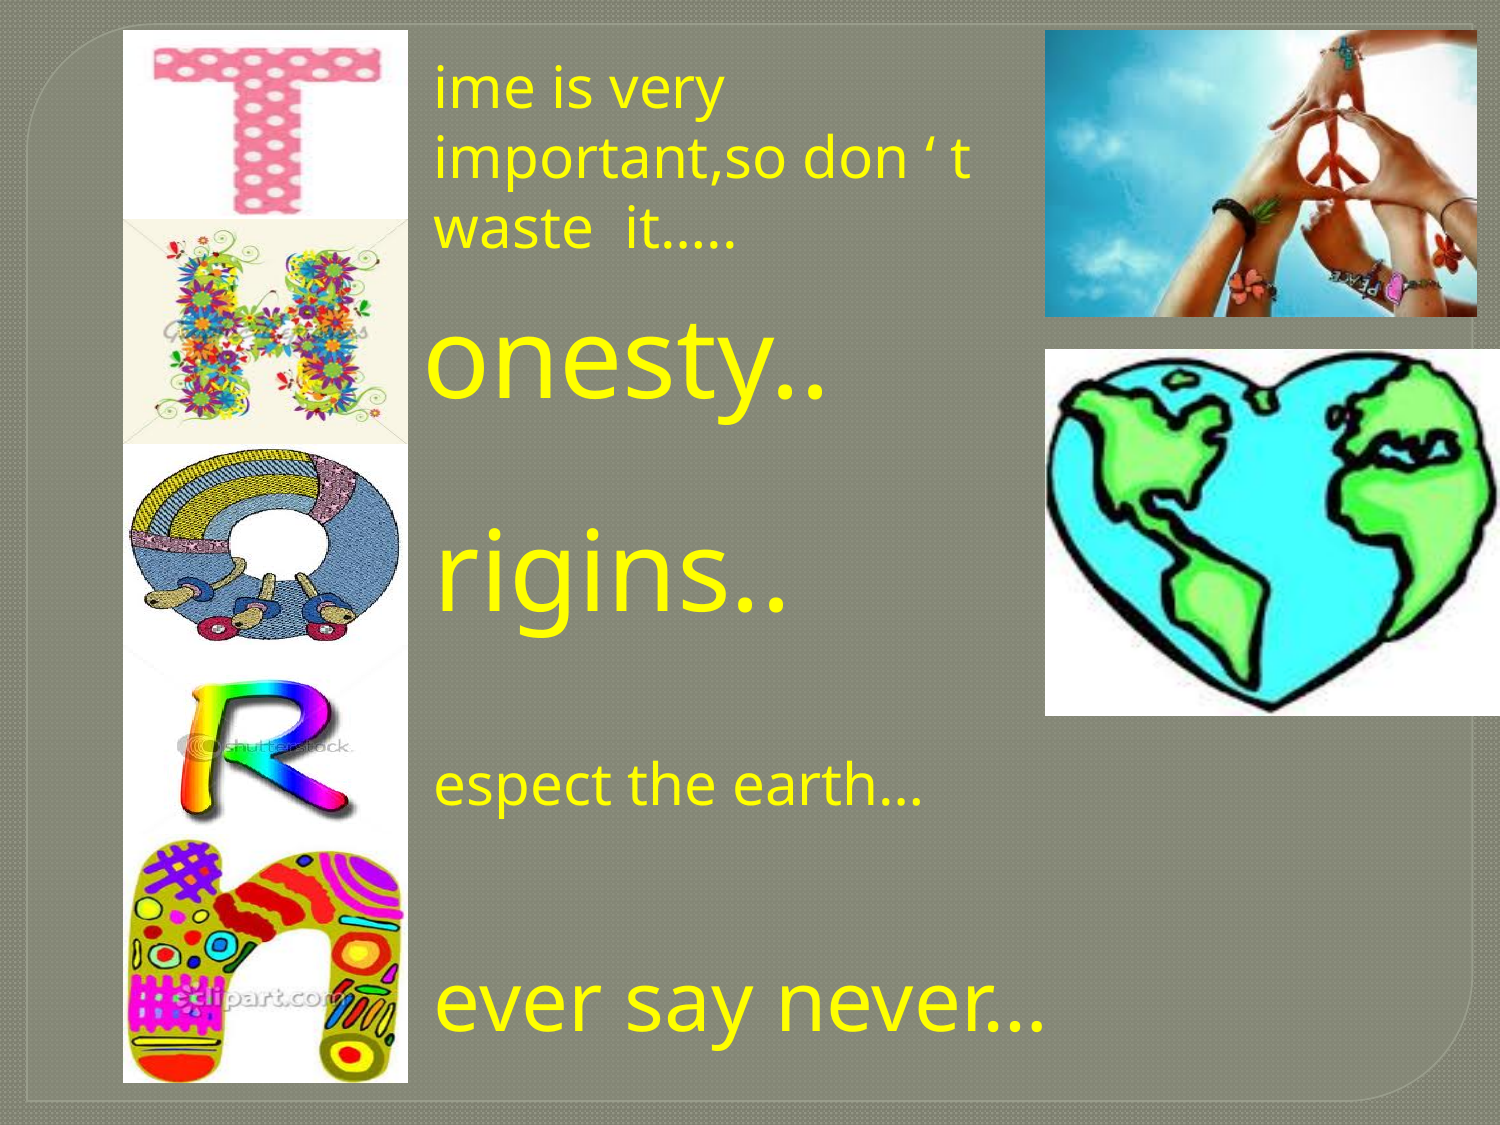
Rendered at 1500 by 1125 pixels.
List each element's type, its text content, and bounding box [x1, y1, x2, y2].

picture [123, 30, 408, 1083]
text_box rigins.. [419, 491, 892, 642]
text_box ime is very important,so don ‘ t waste it….. [419, 42, 1034, 268]
text_box espect the earth… [419, 739, 1010, 825]
picture [1045, 30, 1477, 318]
text_box onesty.. [414, 278, 998, 429]
picture [1045, 349, 1500, 717]
text_box ever say never… [419, 940, 1187, 1056]
